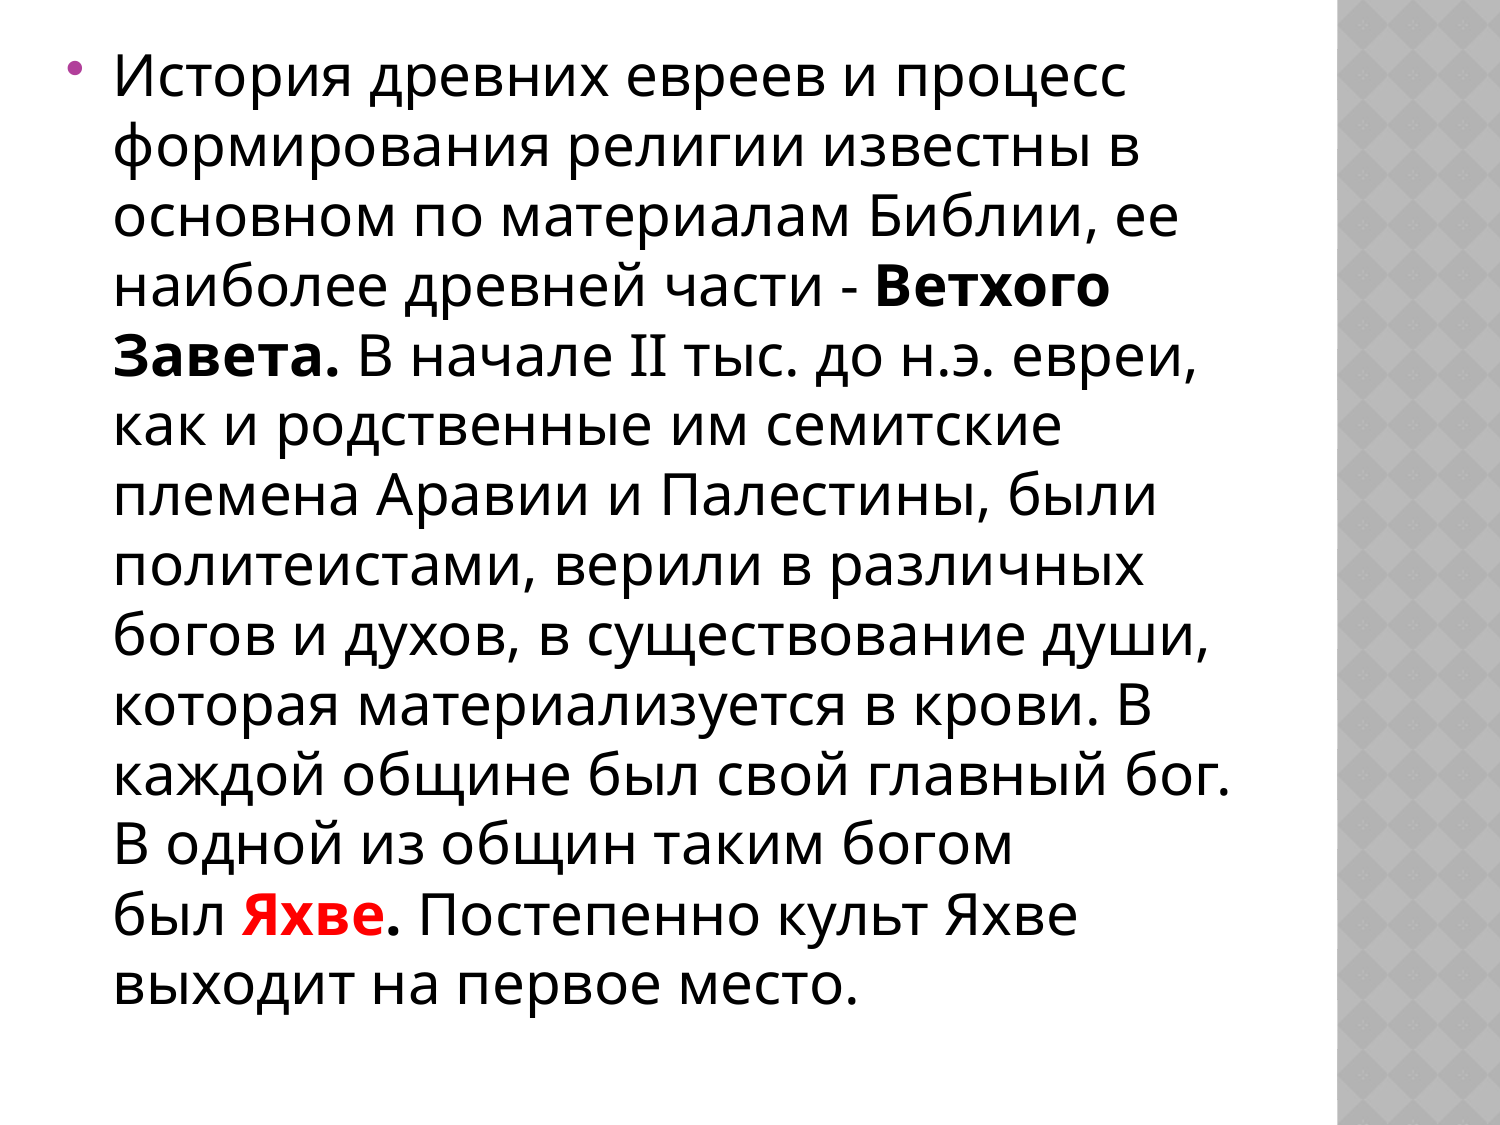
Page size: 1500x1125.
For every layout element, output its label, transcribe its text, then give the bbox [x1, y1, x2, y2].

list История древних евреев и процесс формирования религии известны в основном по материалам Библии, ее наиболее древней части - Ветхого Завета. В начале II тыс. до н.э. евреи, как и родственные им семитские племена Аравии и Палестины, были политеистами, верили в различных богов и духов, в существование души, которая материализуется в крови. В каждой общине был свой главный бог. В одной из общин таким богом был Яхве. Постепенно культ Яхве выходит на первое место. [53, 30, 1263, 1059]
